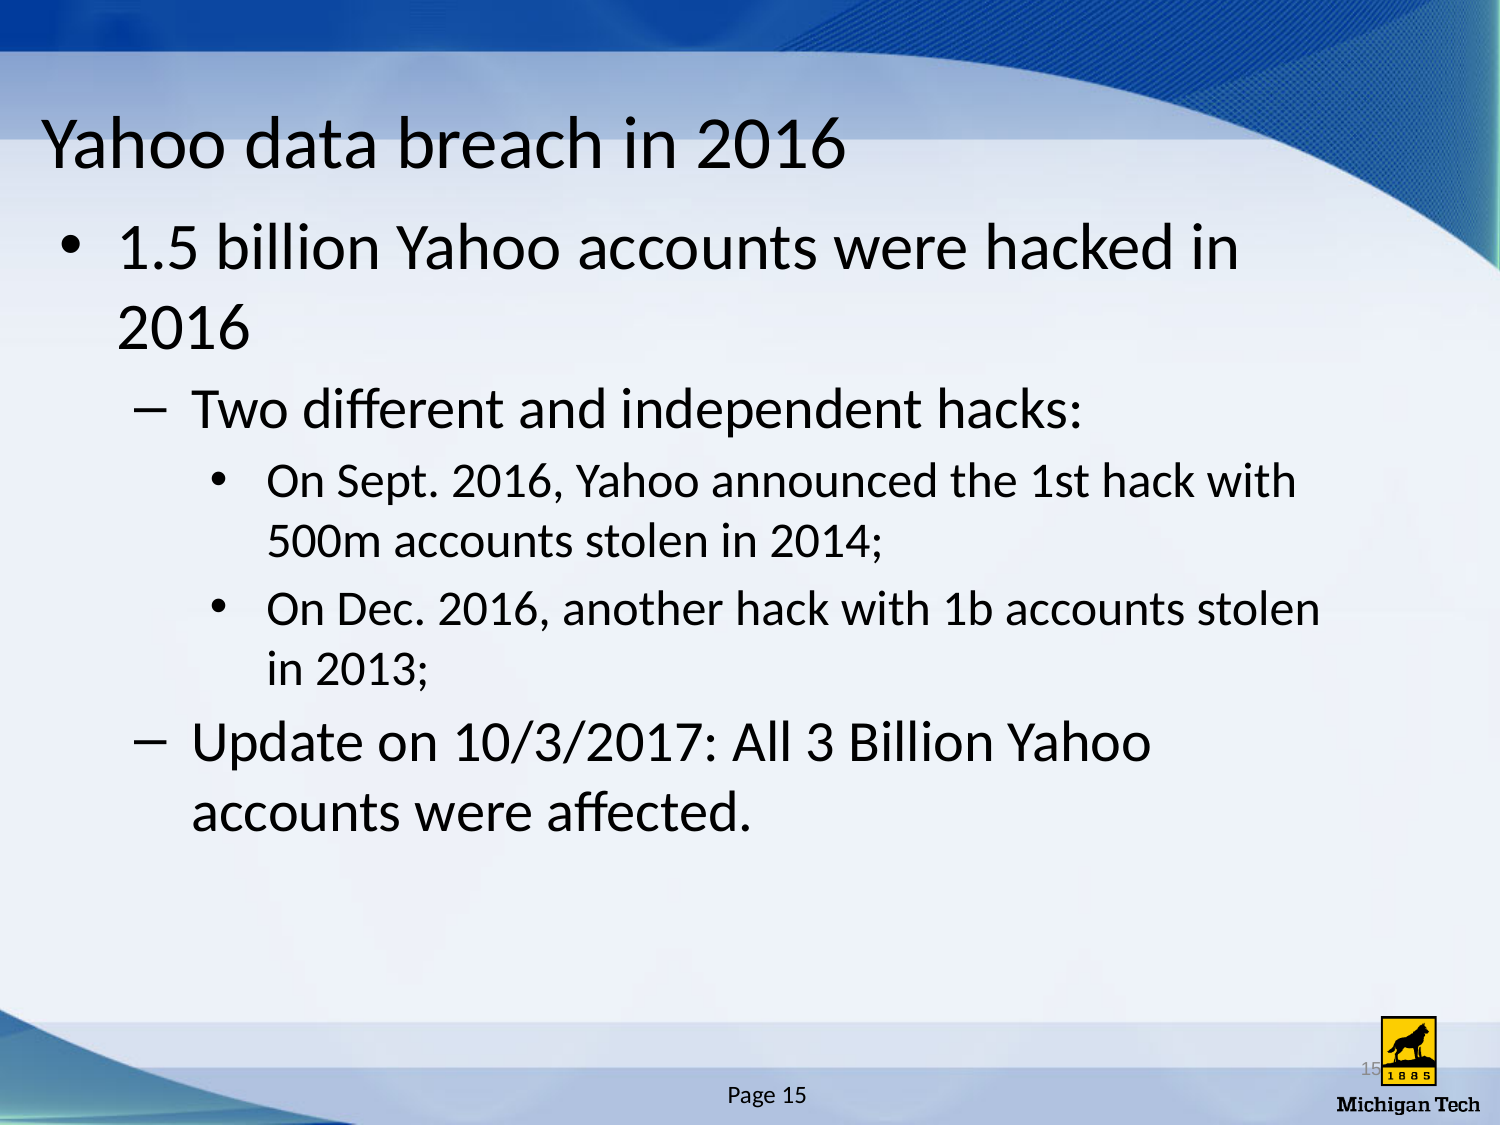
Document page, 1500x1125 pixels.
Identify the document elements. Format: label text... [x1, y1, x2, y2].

picture [0, 0, 1500, 1125]
list 1.5 billion Yahoo accounts were hacked in 2016 Two different and independent hacks: On Sept. 2016, Yahoo announced the 1st hack with 500m accounts stolen in 2014; On Dec. 2016, another hack with 1b accounts stolen in 2013; Update on 10/3/2017: All 3 Billion Yahoo accounts were affected. [26, 195, 1377, 871]
slide_number 15 [1315, 1038, 1397, 1099]
title Yahoo data breach in 2016 [26, 45, 1425, 233]
